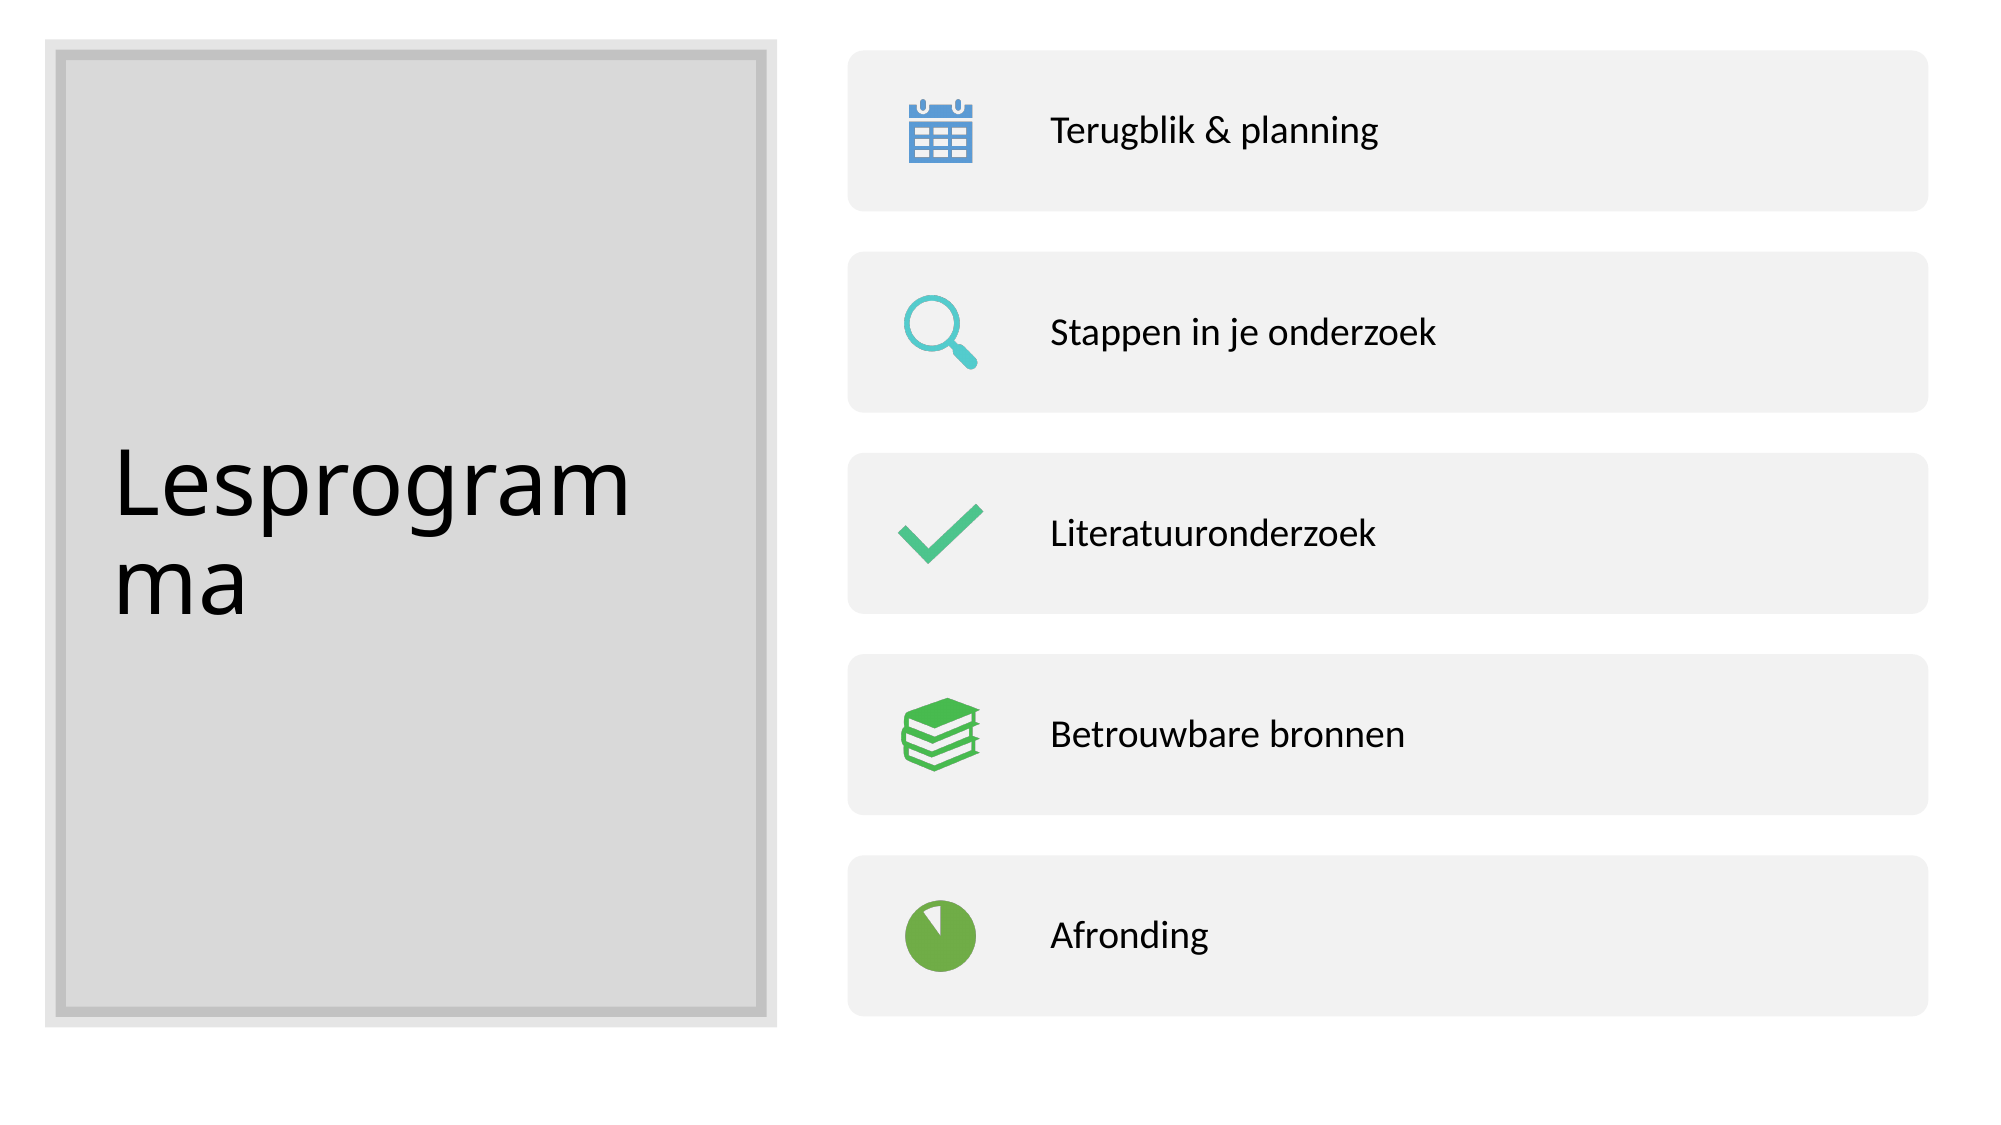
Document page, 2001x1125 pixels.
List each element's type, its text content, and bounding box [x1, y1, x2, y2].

text_box [54, 49, 768, 1018]
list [847, 49, 1929, 1018]
title Lesprogramma [97, 104, 722, 967]
